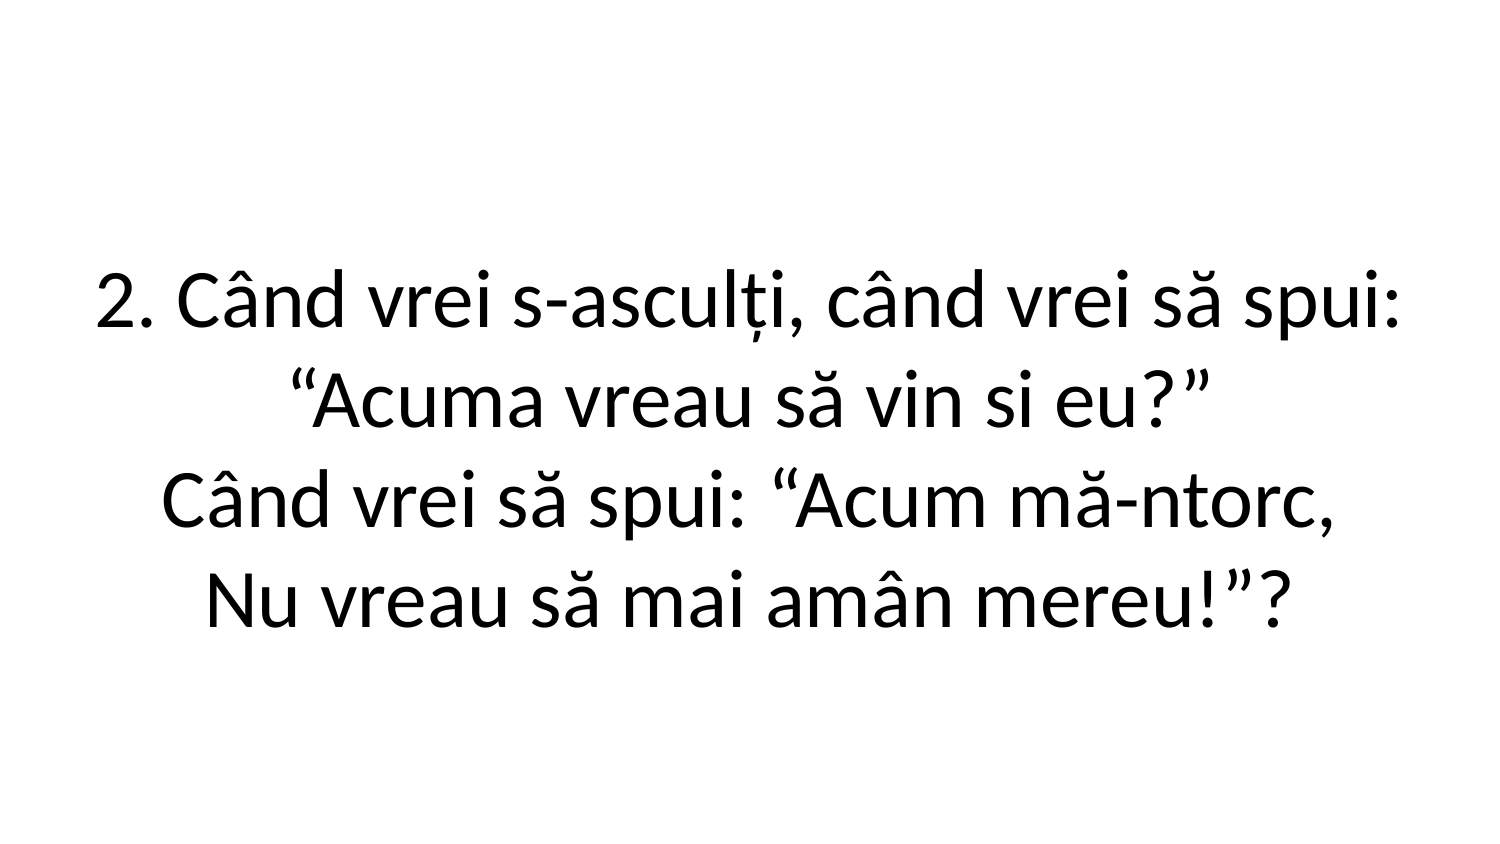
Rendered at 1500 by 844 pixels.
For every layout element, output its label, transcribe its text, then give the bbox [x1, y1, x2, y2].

text_box 2. Când vrei s-asculți, când vrei să spui: “Acuma vreau să vin si eu?” Când vrei să spui: “Acum mă-ntorc, Nu vreau să mai amân mereu!”? [80, 192, 1420, 652]
